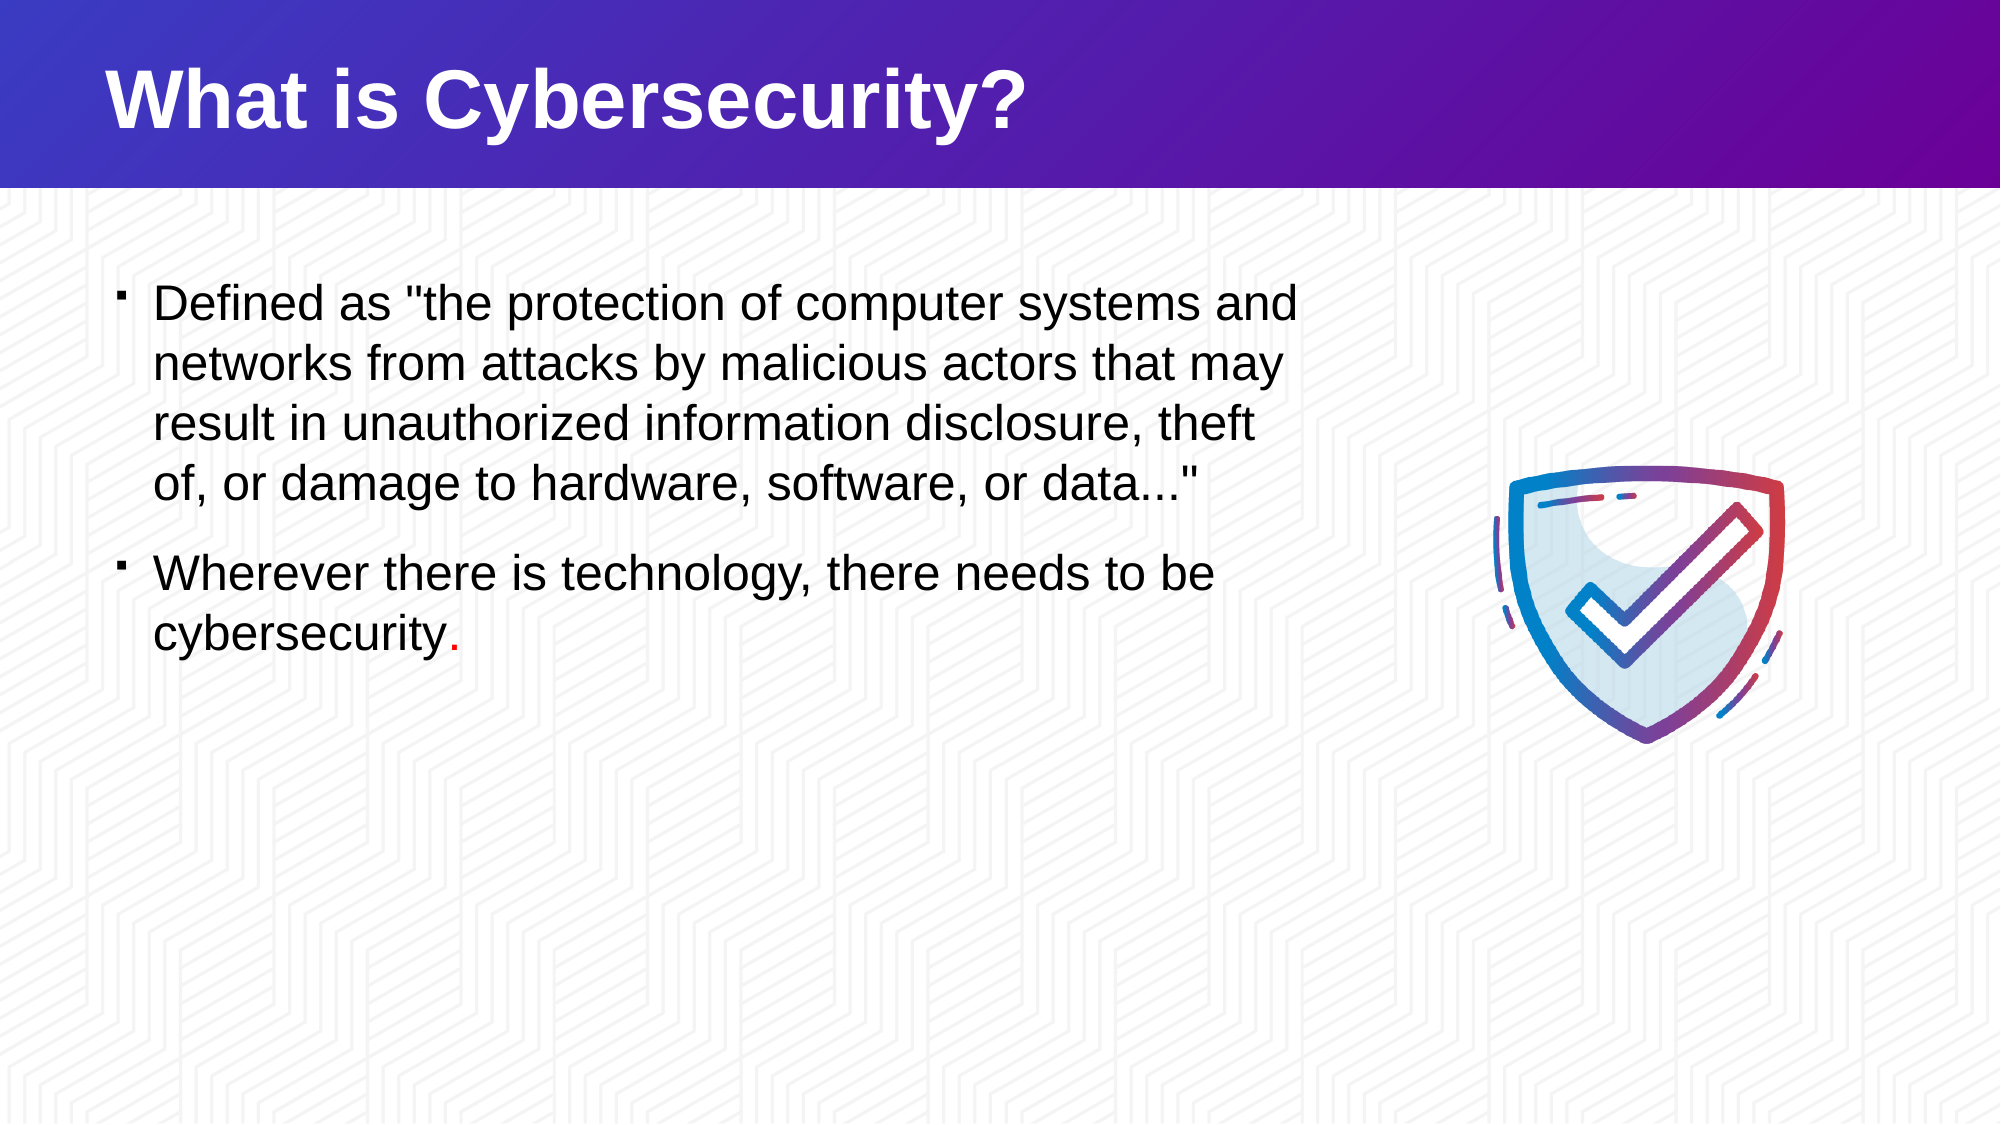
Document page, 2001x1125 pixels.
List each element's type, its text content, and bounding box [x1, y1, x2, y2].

list Defined as "the protection of computer systems and networks from attacks by malicious actors that may result in unauthorized information disclosure, theft of, or damage to hardware, software, or data..." Wherever there is technology, there needs to be cybersecurity. [99, 262, 1327, 888]
title What is Cybersecurity? [0, 0, 2000, 188]
picture [0, 0, 2001, 1125]
